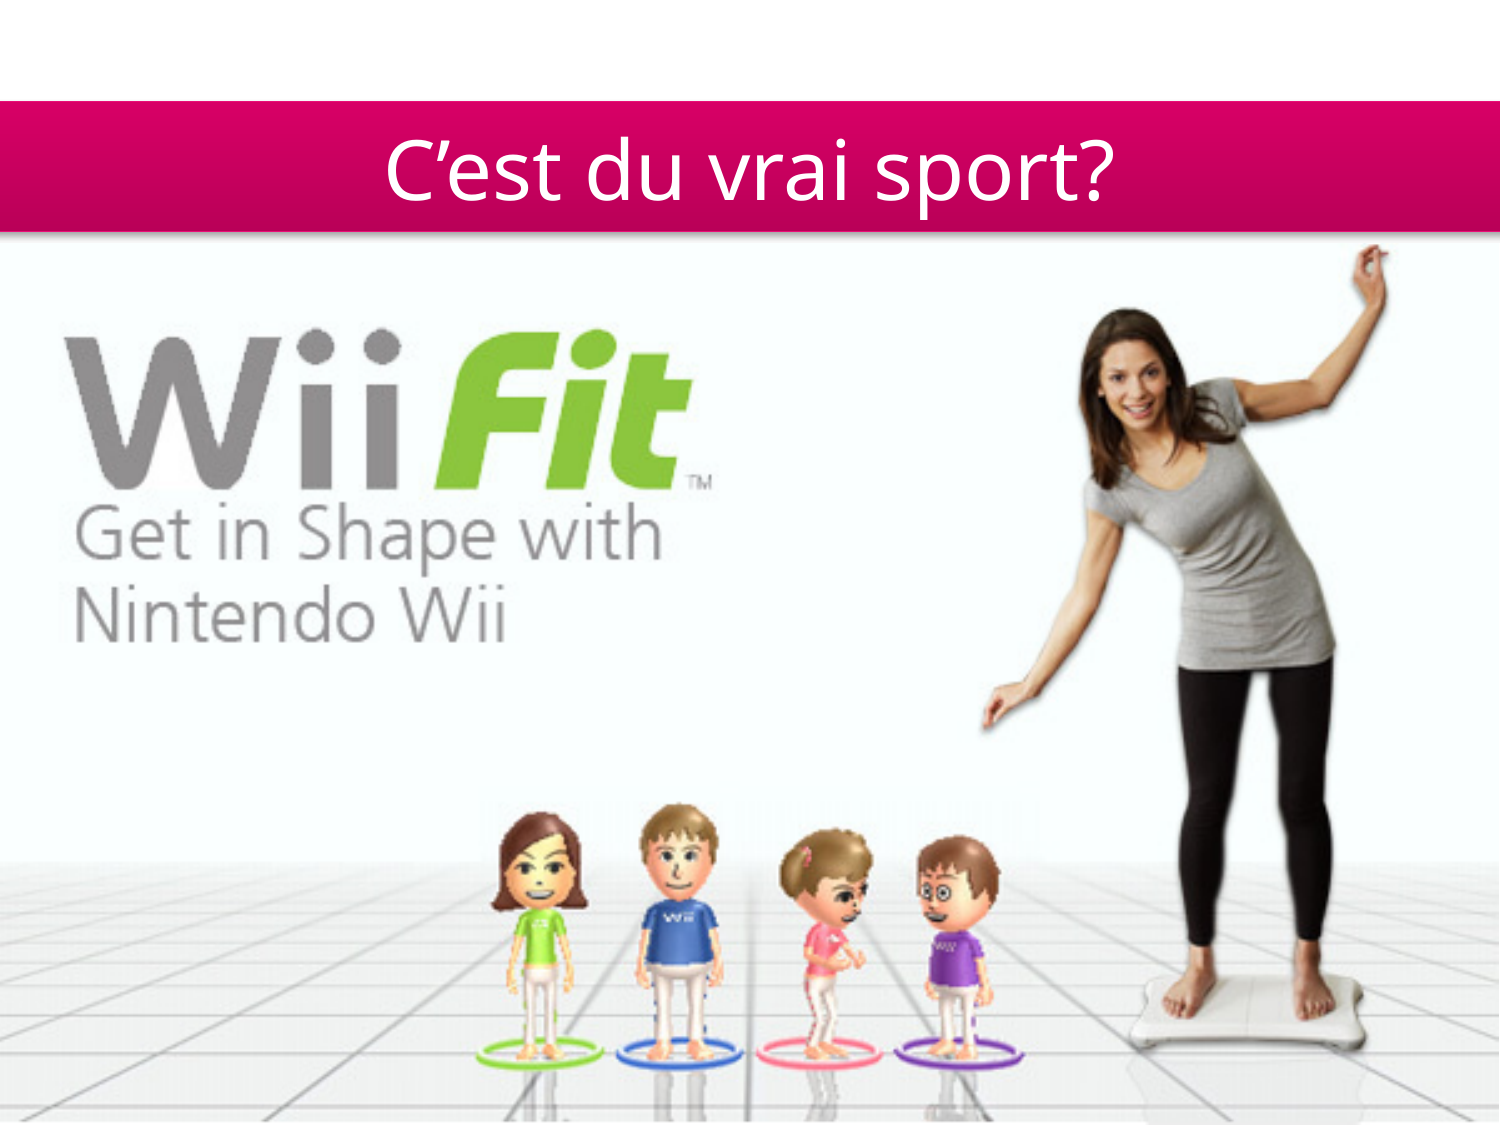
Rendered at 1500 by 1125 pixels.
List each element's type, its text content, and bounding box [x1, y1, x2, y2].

picture [0, 243, 1499, 1125]
text_box C’est du vrai sport? [0, 101, 1500, 232]
